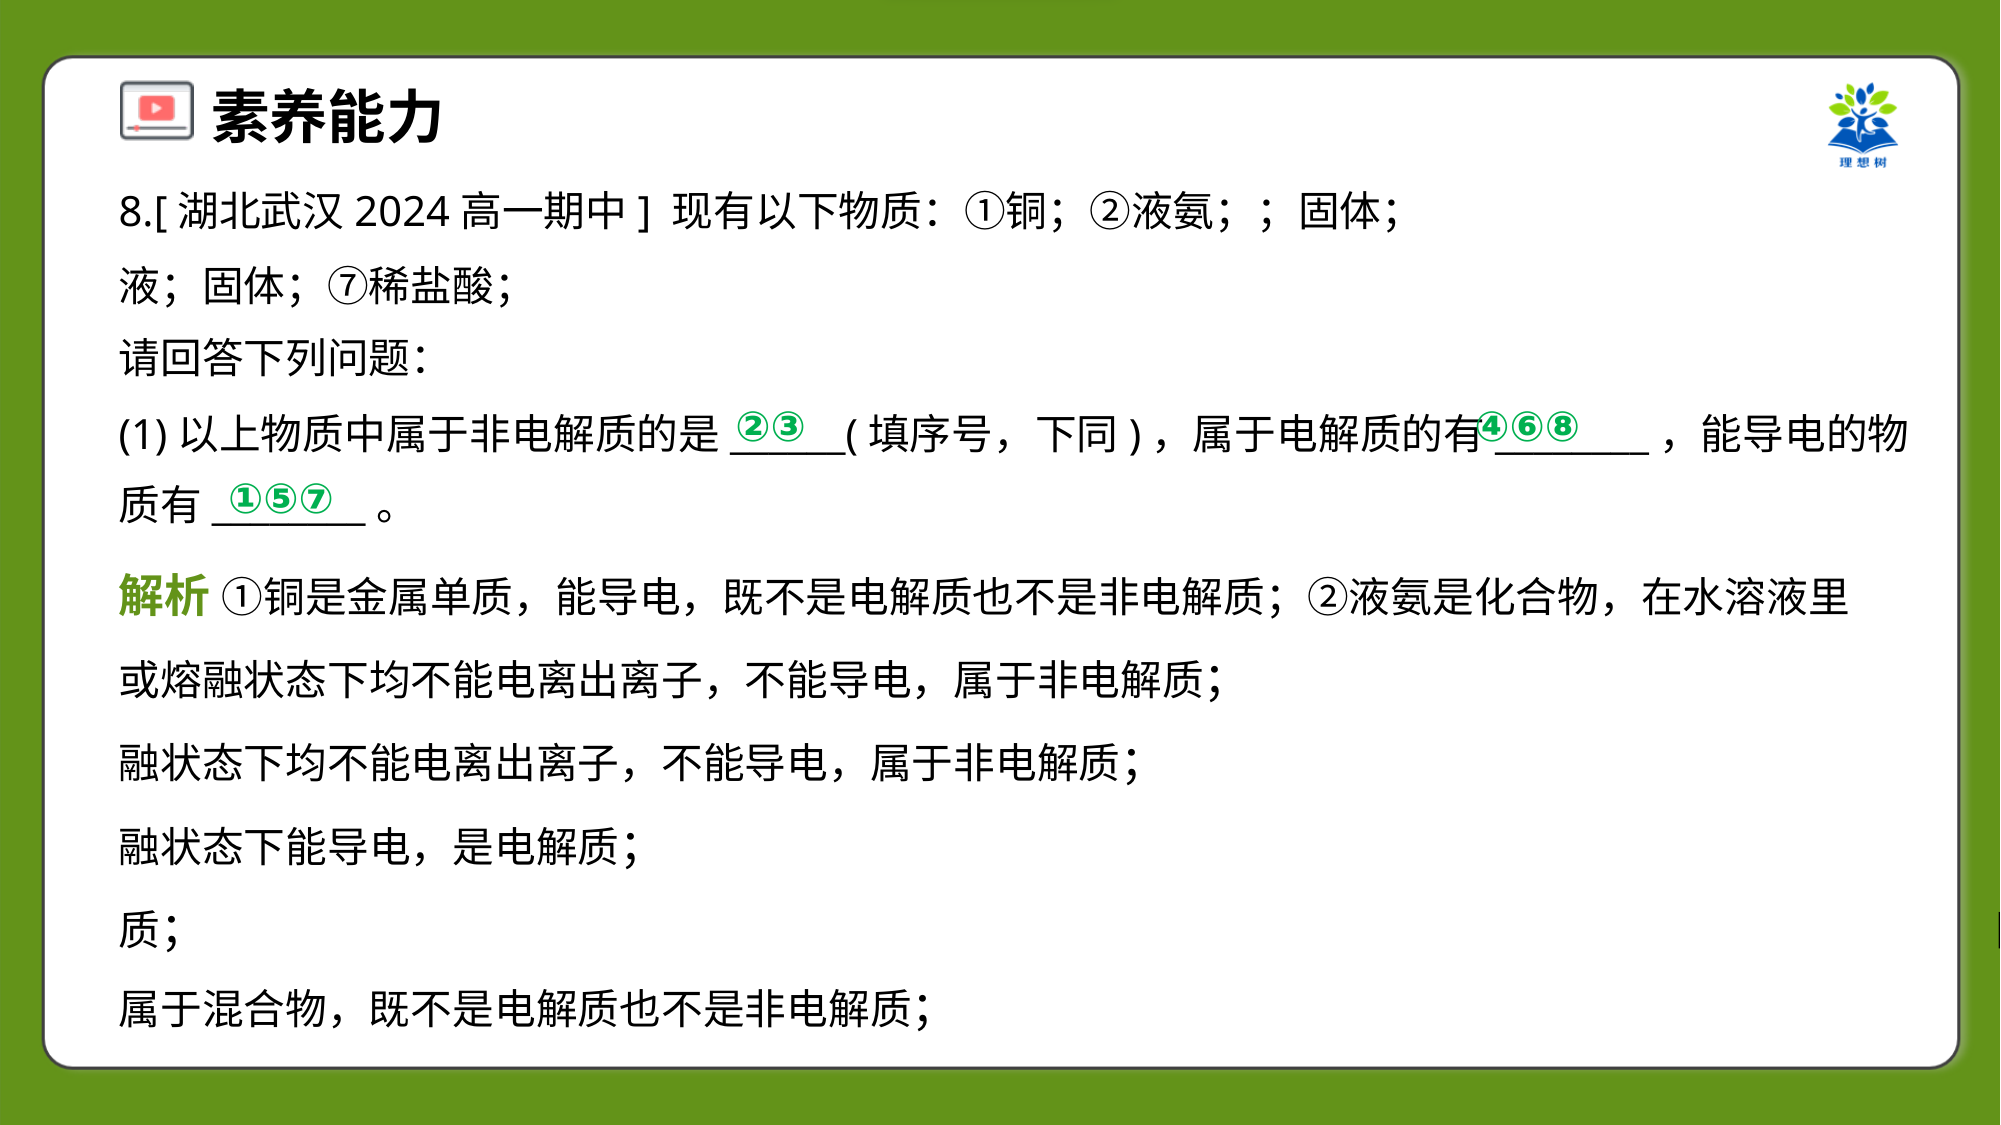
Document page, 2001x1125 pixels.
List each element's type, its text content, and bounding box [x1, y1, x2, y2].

text_box ②③ [713, 376, 828, 443]
text_box ①⑤⑦ [203, 448, 359, 515]
picture [0, 0, 2000, 1125]
text_box ④⑥⑧ [1449, 376, 1605, 443]
text_box (1)以上物质中属于非电解质的是______(填序号，下同)，属于电解质的有________，能导电的物 质有________。 [118, 383, 1883, 522]
